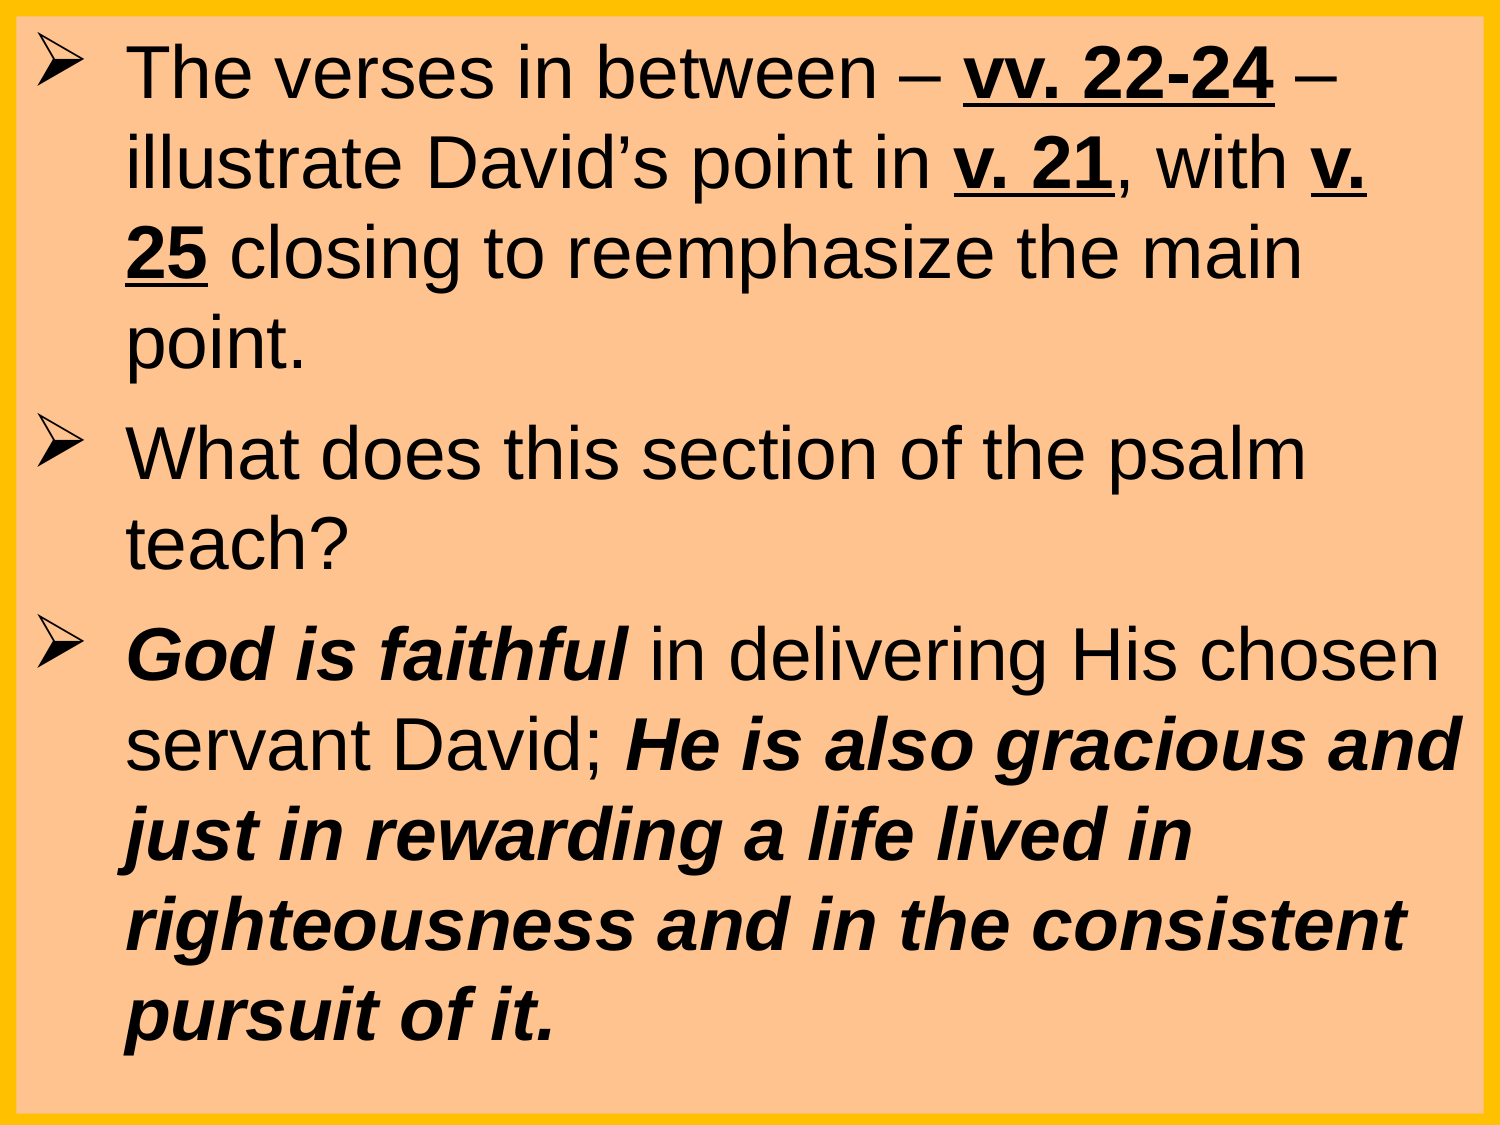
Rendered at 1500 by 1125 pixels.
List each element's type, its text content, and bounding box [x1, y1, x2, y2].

subtitle The verses in between – vv. 22-24 – illustrate David’s point in v. 21, with v. 25 closing to reemphasize the main point. What does this section of the psalm teach? God is faithful in delivering His chosen servant David; He is also gracious and just in rewarding a life lived in righteousness and in the consistent pursuit of it. [16, 16, 1484, 1114]
